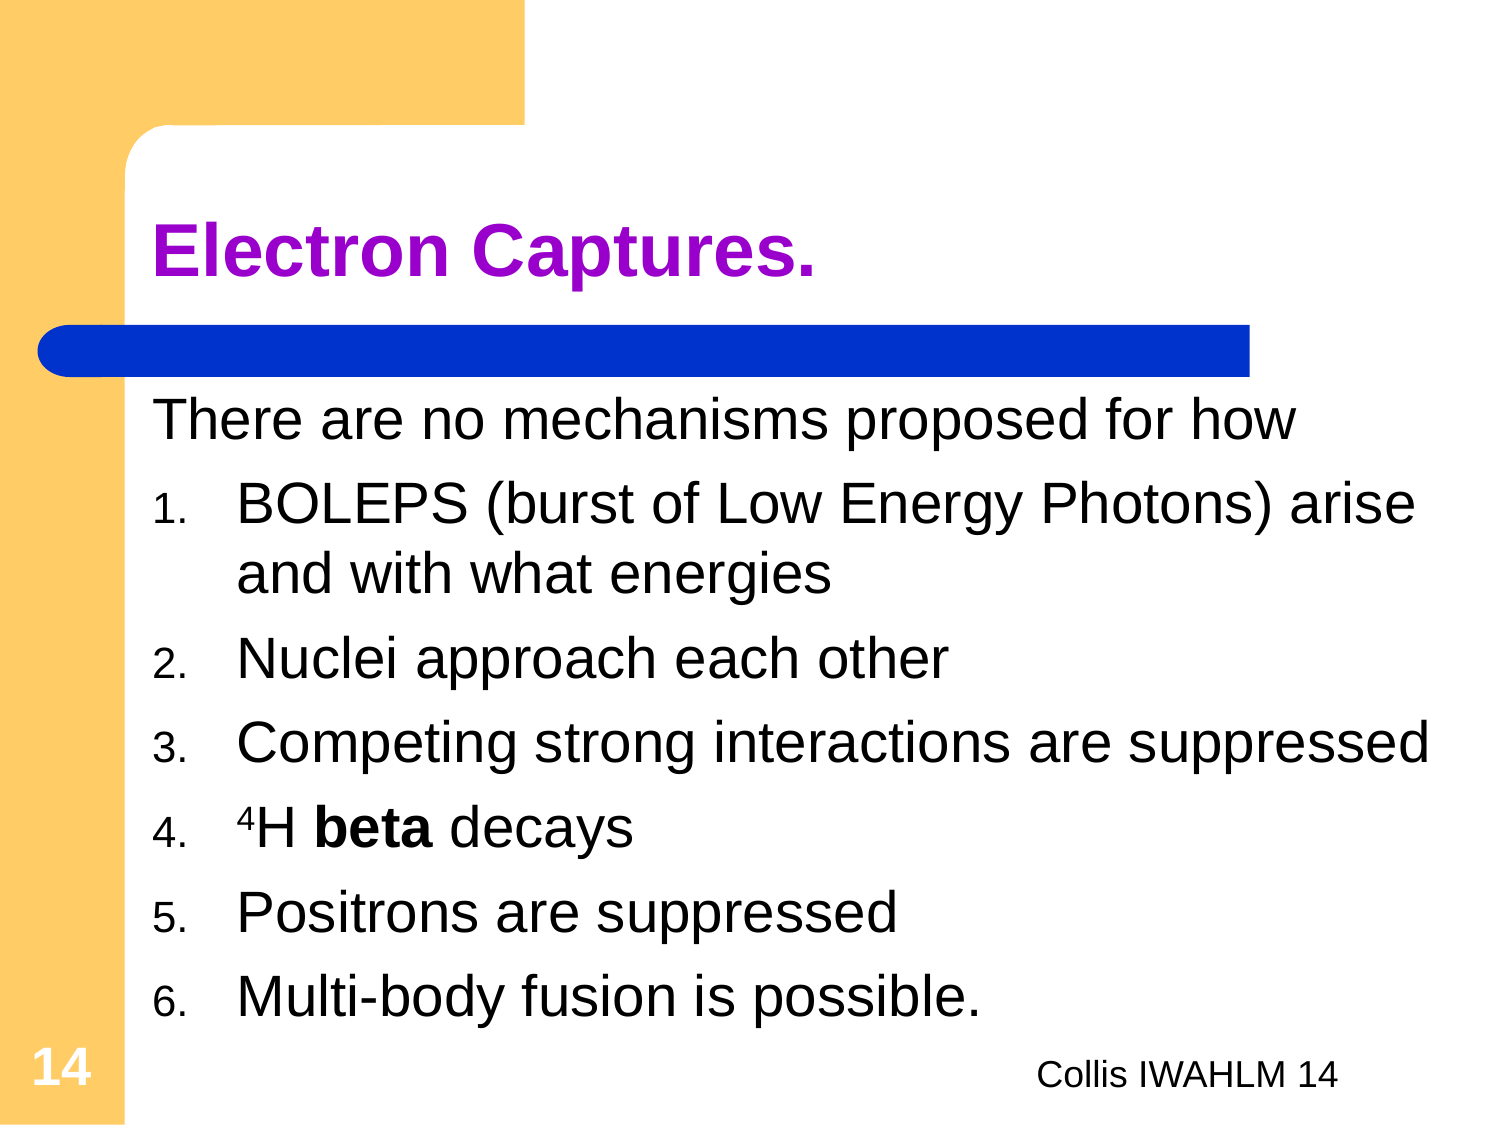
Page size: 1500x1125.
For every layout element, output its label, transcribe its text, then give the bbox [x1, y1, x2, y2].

text_box There are no mechanisms proposed for how BOLEPS (burst of Low Energy Photons) arise and with what energies Nuclei approach each other Competing strong interactions are suppressed 4H beta decays Positrons are suppressed Multi-body fusion is possible. [137, 373, 1500, 999]
text_box 14 [13, 1023, 111, 1105]
text_box Electron Captures. [136, 136, 1413, 301]
footer Collis IWAHLM 14 [949, 1024, 1426, 1103]
